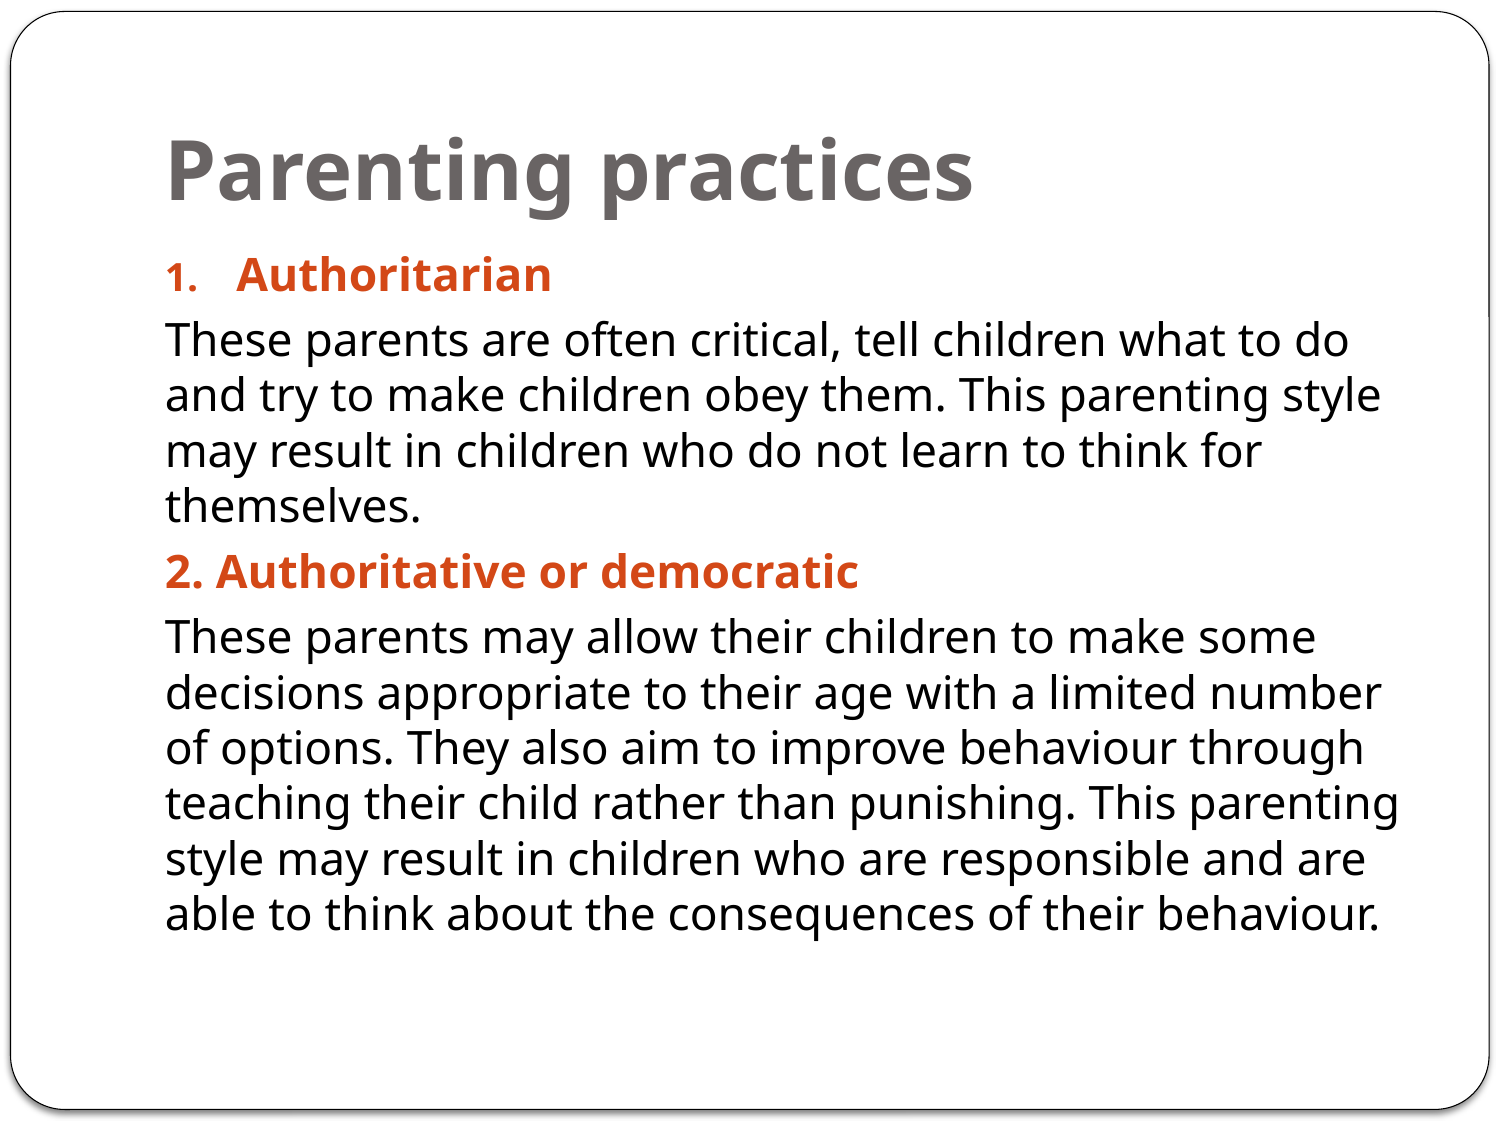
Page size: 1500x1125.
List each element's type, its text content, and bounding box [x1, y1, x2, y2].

title Parenting practices [150, 45, 1425, 233]
list Authoritarian These parents are often critical, tell children what to do and try to make children obey them. This parenting style may result in children who do not learn to think for themselves. 2. Authoritative or democratic These parents may allow their children to make some decisions appropriate to their age with a limited number of options. They also aim to improve behaviour through teaching their child rather than punishing. This parenting style may result in children who are responsible and are able to think about the consequences of their behaviour. [150, 237, 1425, 988]
